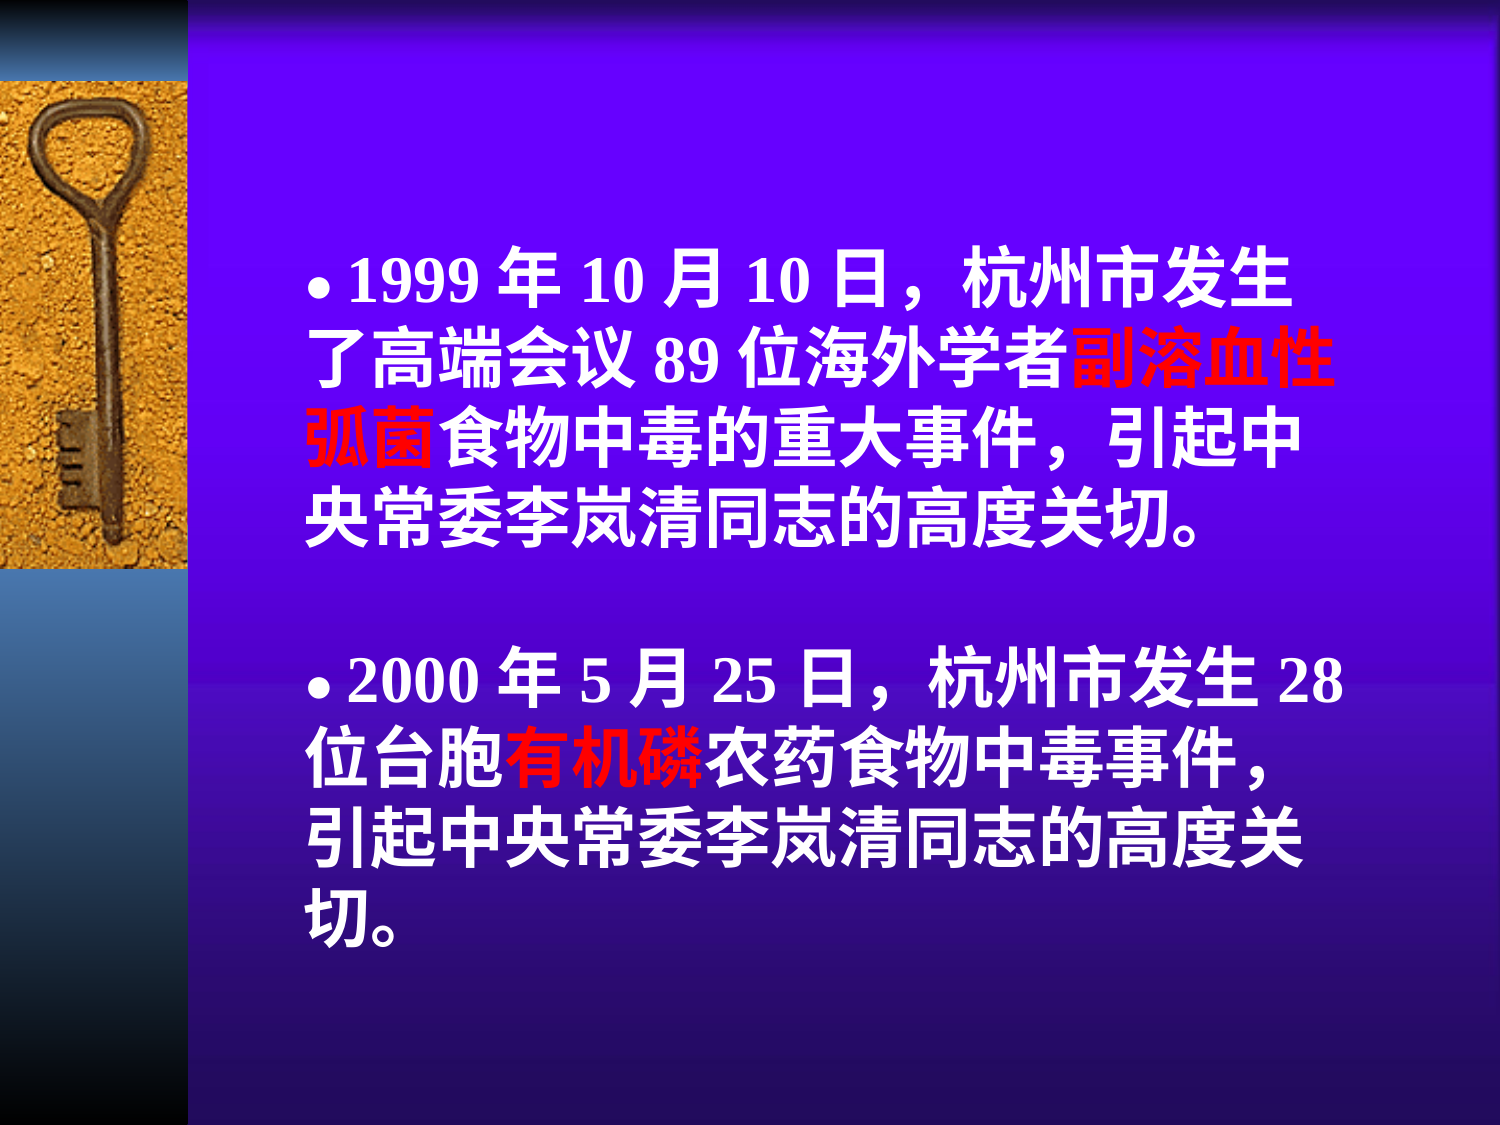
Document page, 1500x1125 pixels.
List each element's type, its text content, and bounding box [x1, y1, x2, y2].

text_box ● 1999年10月10日，杭州市发生了高端会议89位海外学者副溶血性弧菌食物中毒的重大事件，引起中央常委李岚清同志的高度关切。 ● 2000年5月25日，杭州市发生28位台胞有机磷农药食物中毒事件，引起中央常委李岚清同志的高度关切。 [289, 148, 1376, 1125]
picture [0, 0, 1500, 1125]
